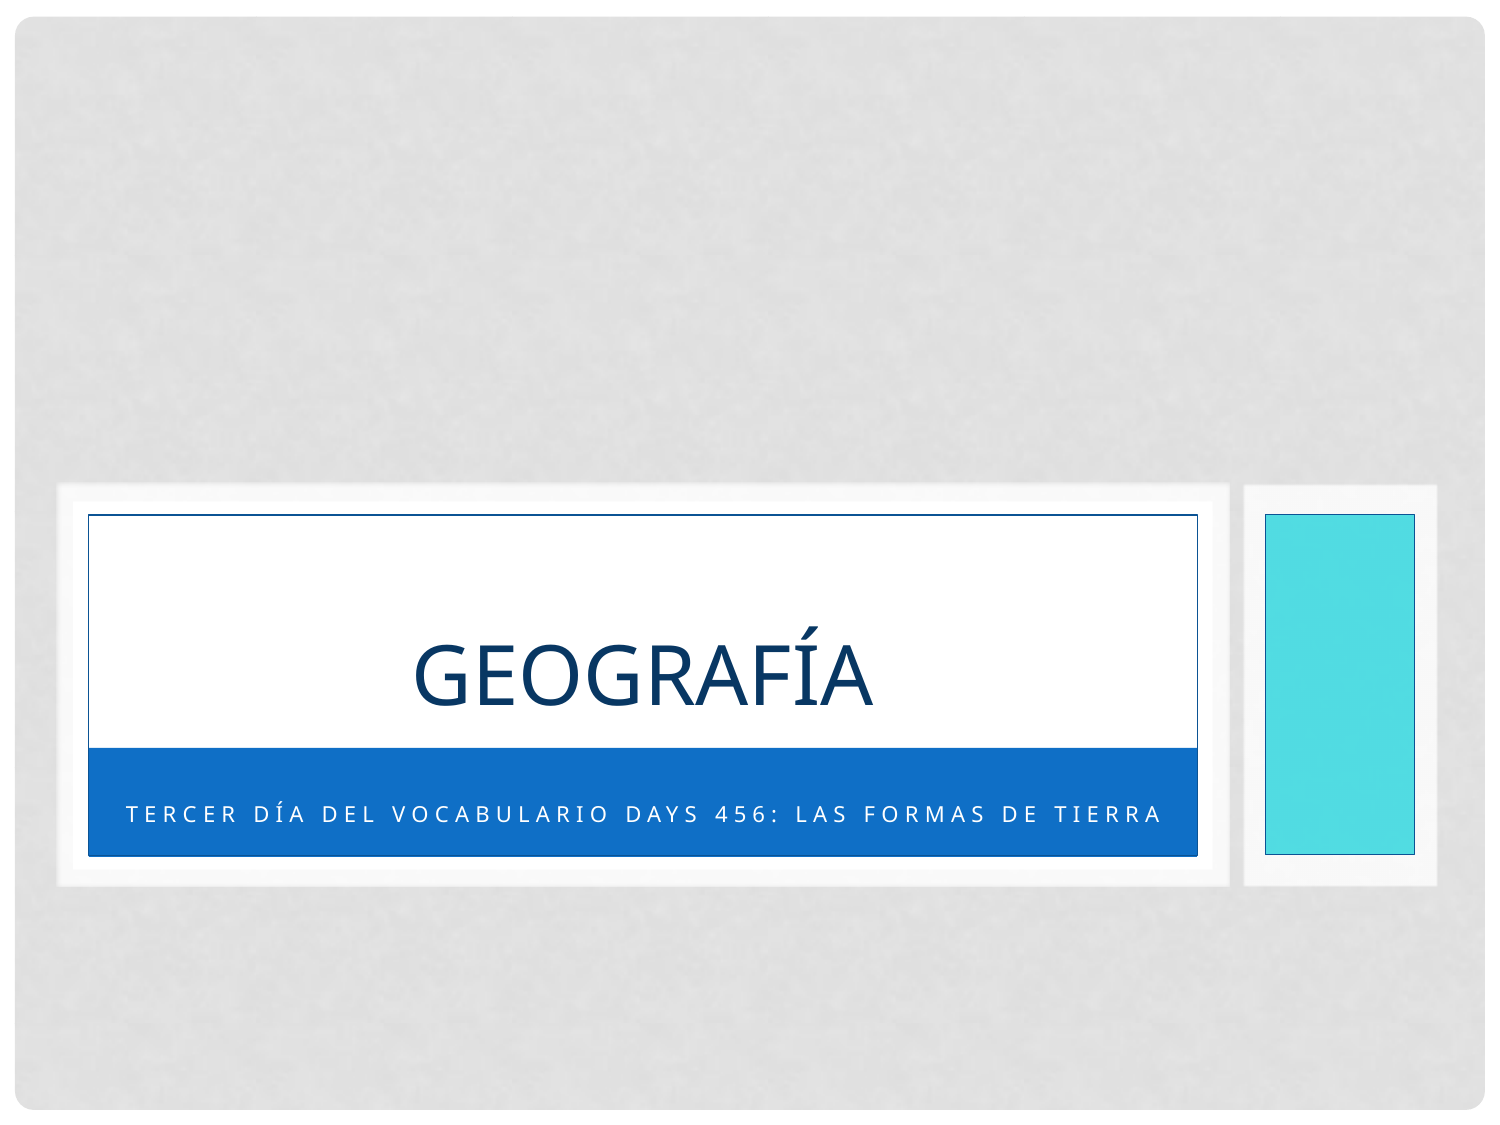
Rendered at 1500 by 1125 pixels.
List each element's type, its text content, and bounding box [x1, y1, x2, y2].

subtitle Tercer día del vocabulario days 456: las formas de tierra [105, 762, 1181, 838]
title Geografía [99, 529, 1187, 730]
